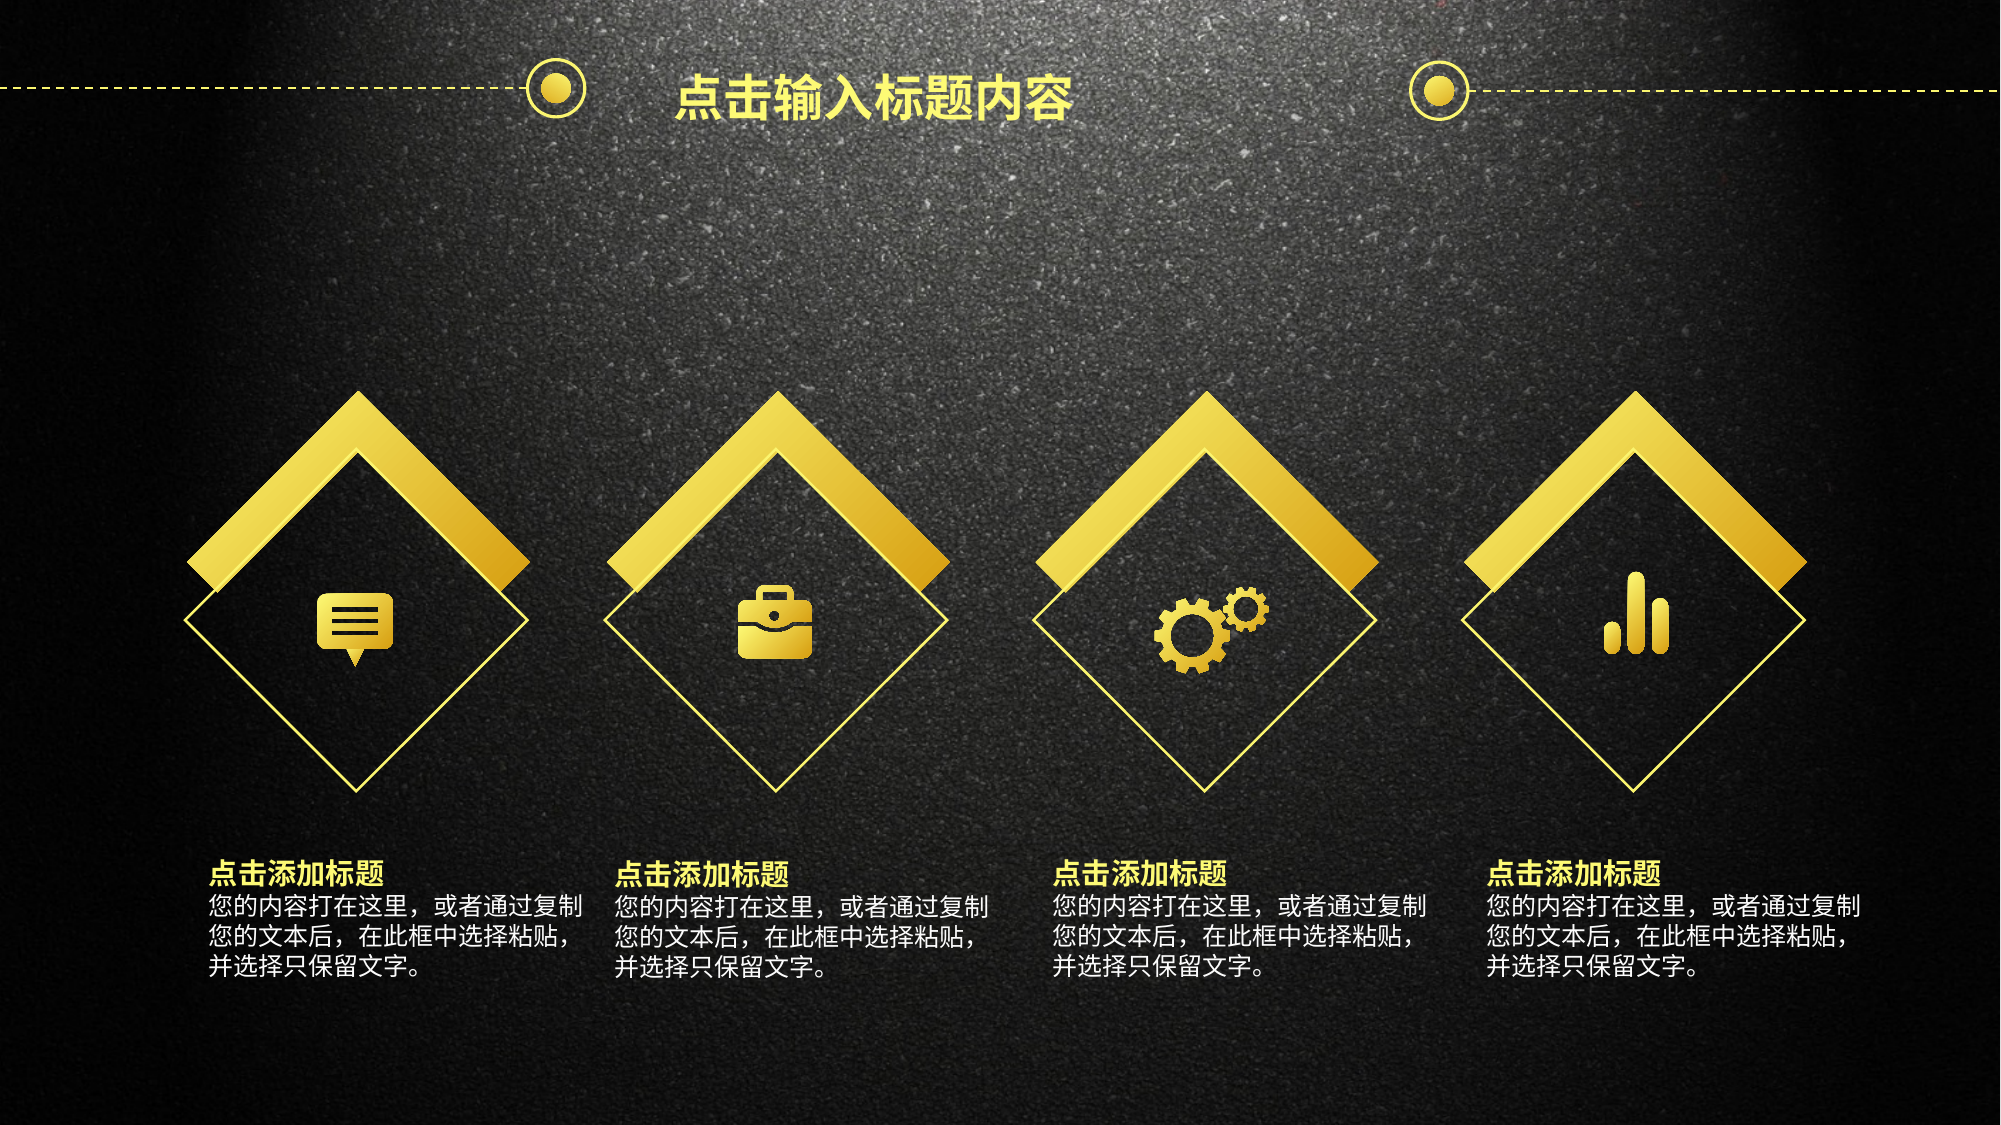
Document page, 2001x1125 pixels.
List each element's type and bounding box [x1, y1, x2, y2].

text_box [604, 448, 948, 792]
picture [0, 0, 2001, 1125]
text_box [185, 448, 528, 792]
text_box [1033, 448, 1376, 792]
text_box [1462, 448, 1805, 792]
